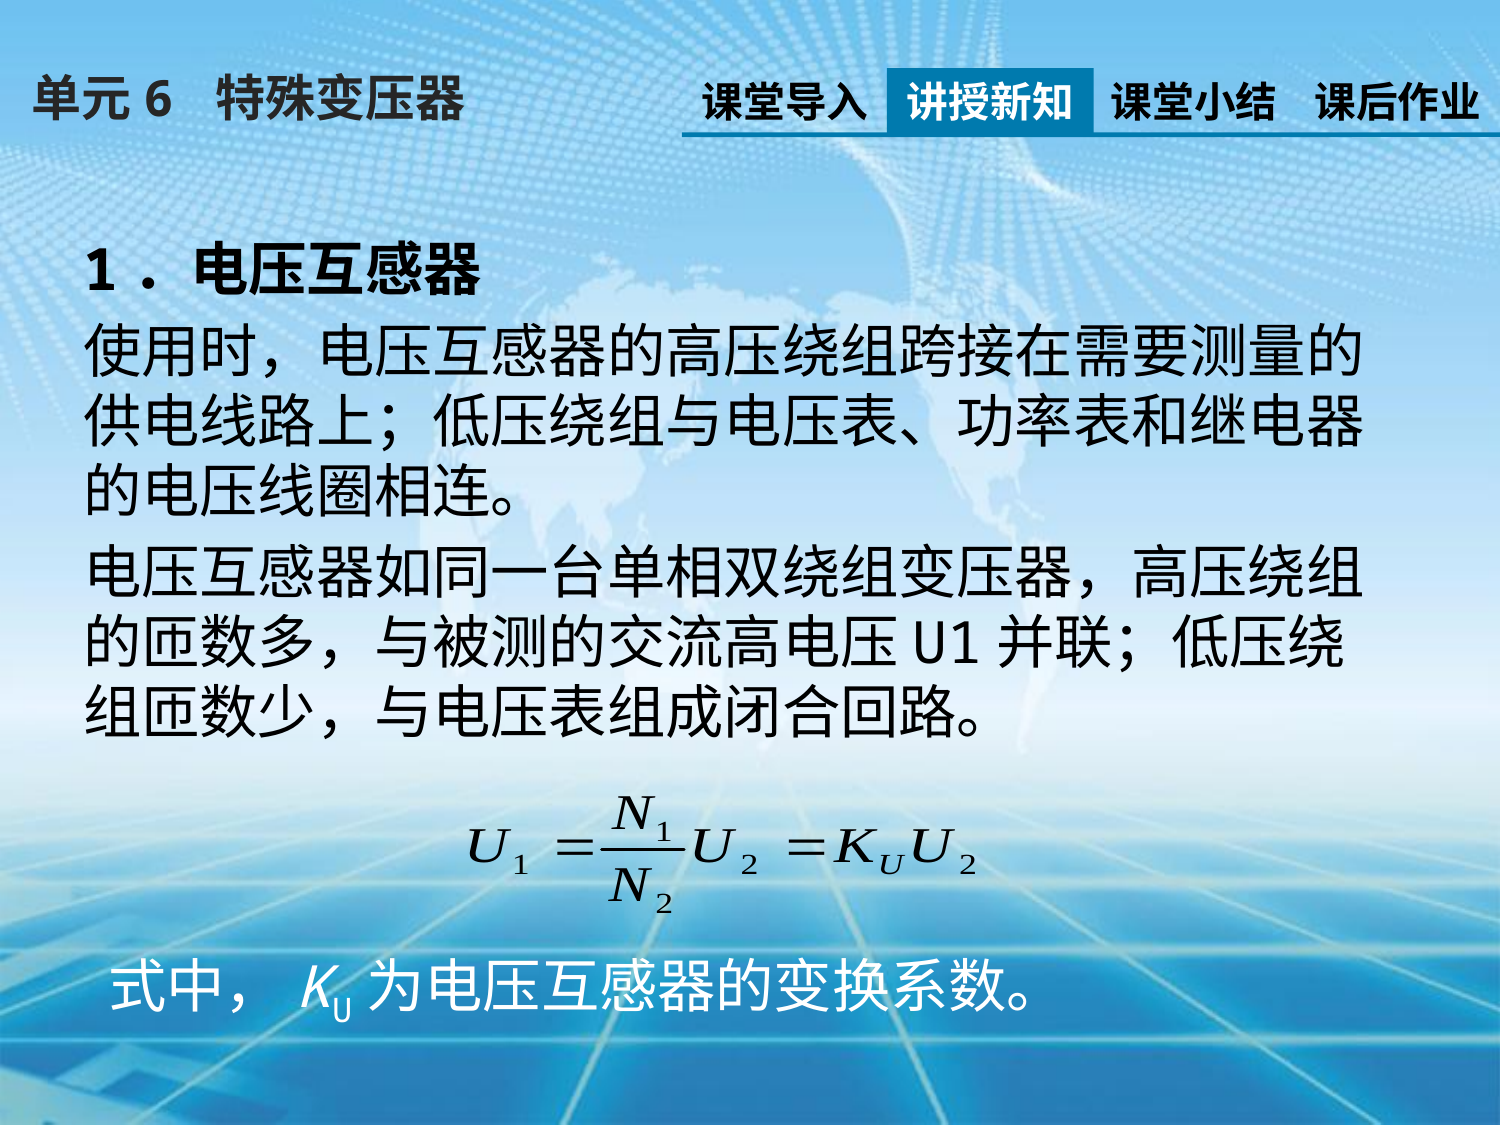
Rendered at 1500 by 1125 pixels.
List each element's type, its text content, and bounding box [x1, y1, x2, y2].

text_box 式中，KU为电压互感器的变换系数。 [93, 941, 1080, 1037]
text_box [16, 59, 1500, 135]
picture [0, 0, 1500, 1125]
text_box 1．电压互感器 使用时，电压互感器的高压绕组跨接在需要测量的供电线路上；低压绕组与电压表、功率表和继电器的电压线圈相连。 电压互感器如同一台单相双绕组变压器，高压绕组的匝数多，与被测的交流高电压U1并联；低压绕组匝数少，与电压表组成闭合回路。 [68, 224, 1415, 766]
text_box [460, 778, 986, 925]
